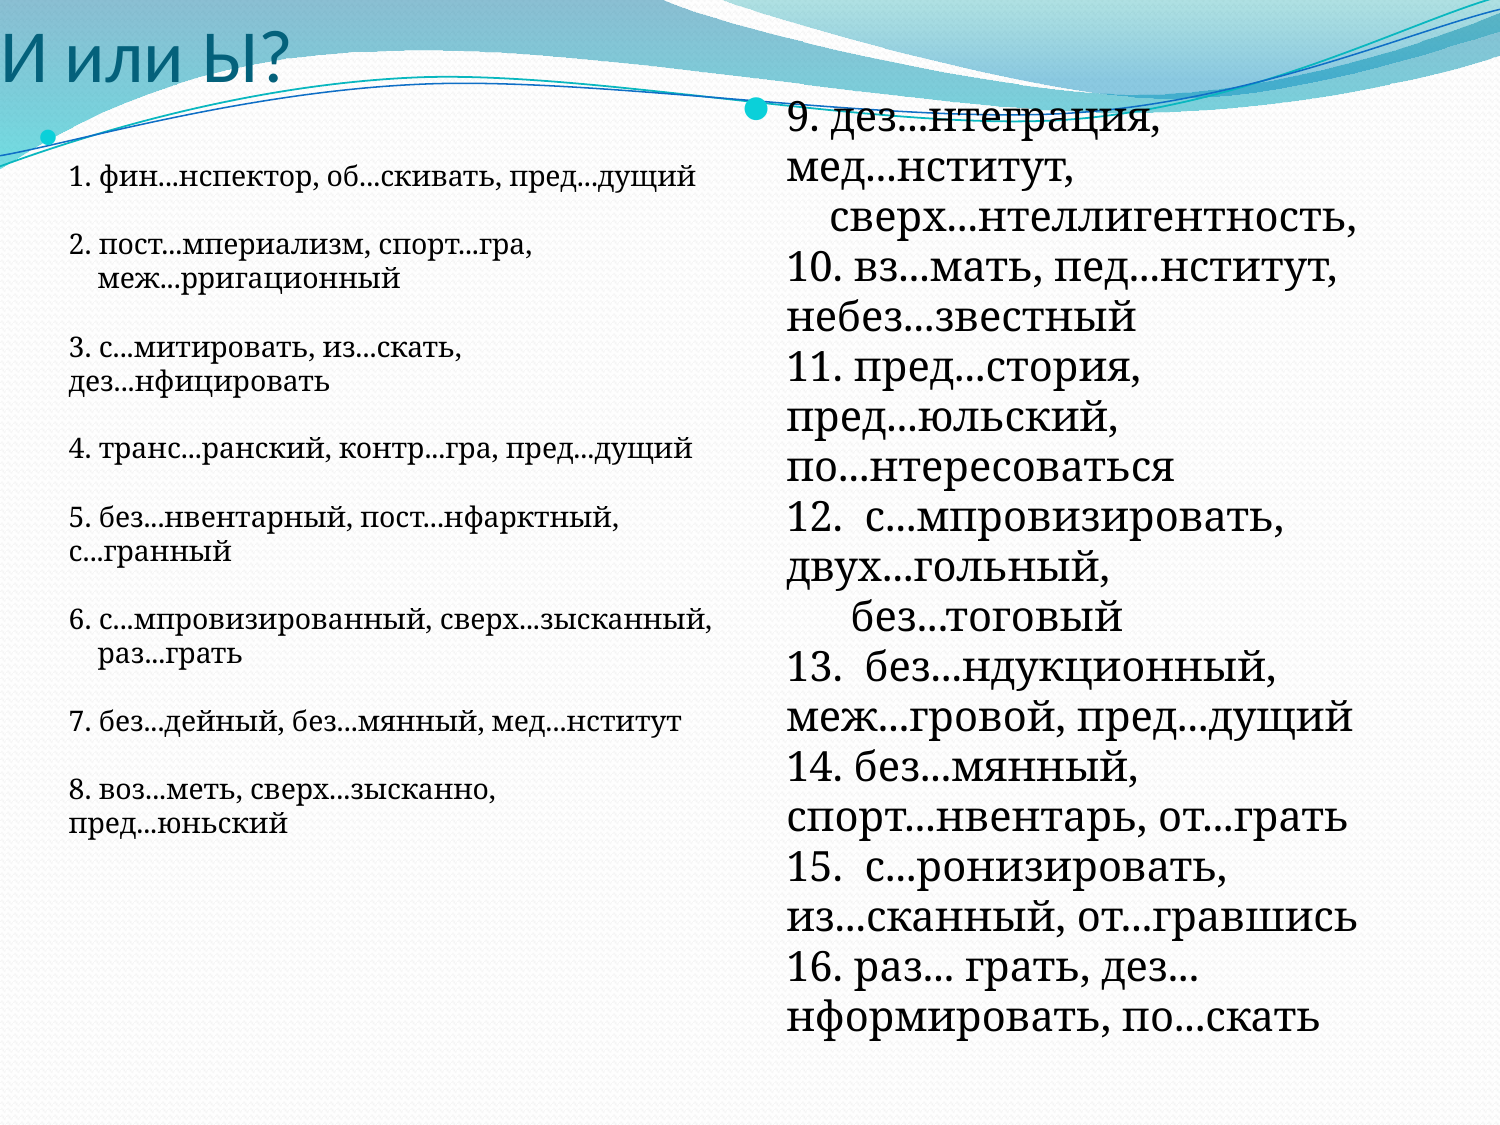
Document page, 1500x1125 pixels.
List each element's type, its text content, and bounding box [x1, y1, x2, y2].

list 9. дез...нтеграция, мед...нститут, сверх...нтеллигентность, 10. вз...мать, пед...нститут, небез...звестный 11. пред...стория, пред...юльский, по...нтересоваться 12. с...мпровизировать, двух...гольный, без...тоговый 13. без...ндукционный, меж...гровой, пред...дущий 14. без...мянный, спорт...нвентарь, от...грать 15. с...ронизировать, из...сканный, от...гравшись 16. раз... грать, дез... нформировать, по...скать [726, 82, 1464, 1079]
title И или Ы? [0, 0, 1350, 188]
list 1. фин...нспектор, об...скивать, пред...дущий 2. пост...мпериализм, спорт...гра, меж...рригационный 3. с...митировать, из...скать, дез...нфицировать 4. транс...ранский, контр...гра, пред...дущий 5. без...нвентарный, пост...нфарктный, с...гранный 6. с...мпровизированный, сверх...зысканный, раз...грать 7. без...дейный, без...мянный, мед...нститут 8. воз...меть, сверх...зысканно, пред...юньский [23, 117, 726, 1067]
